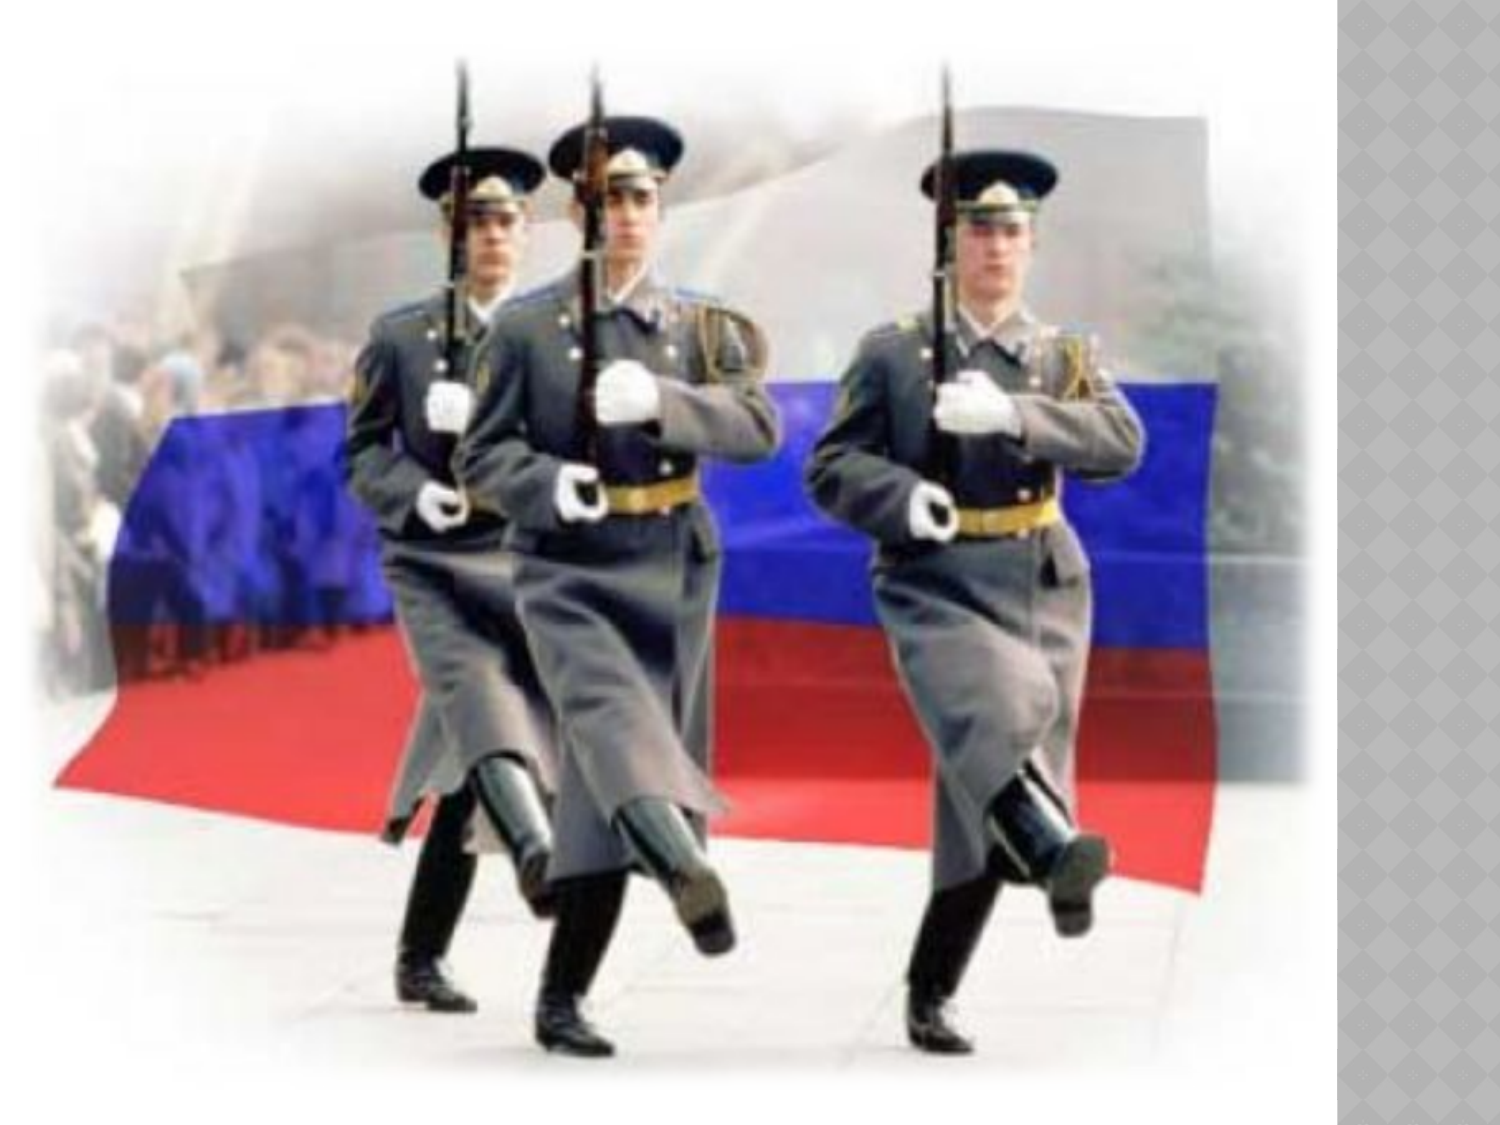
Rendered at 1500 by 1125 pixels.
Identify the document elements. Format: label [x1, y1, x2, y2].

list [20, 43, 1325, 1091]
